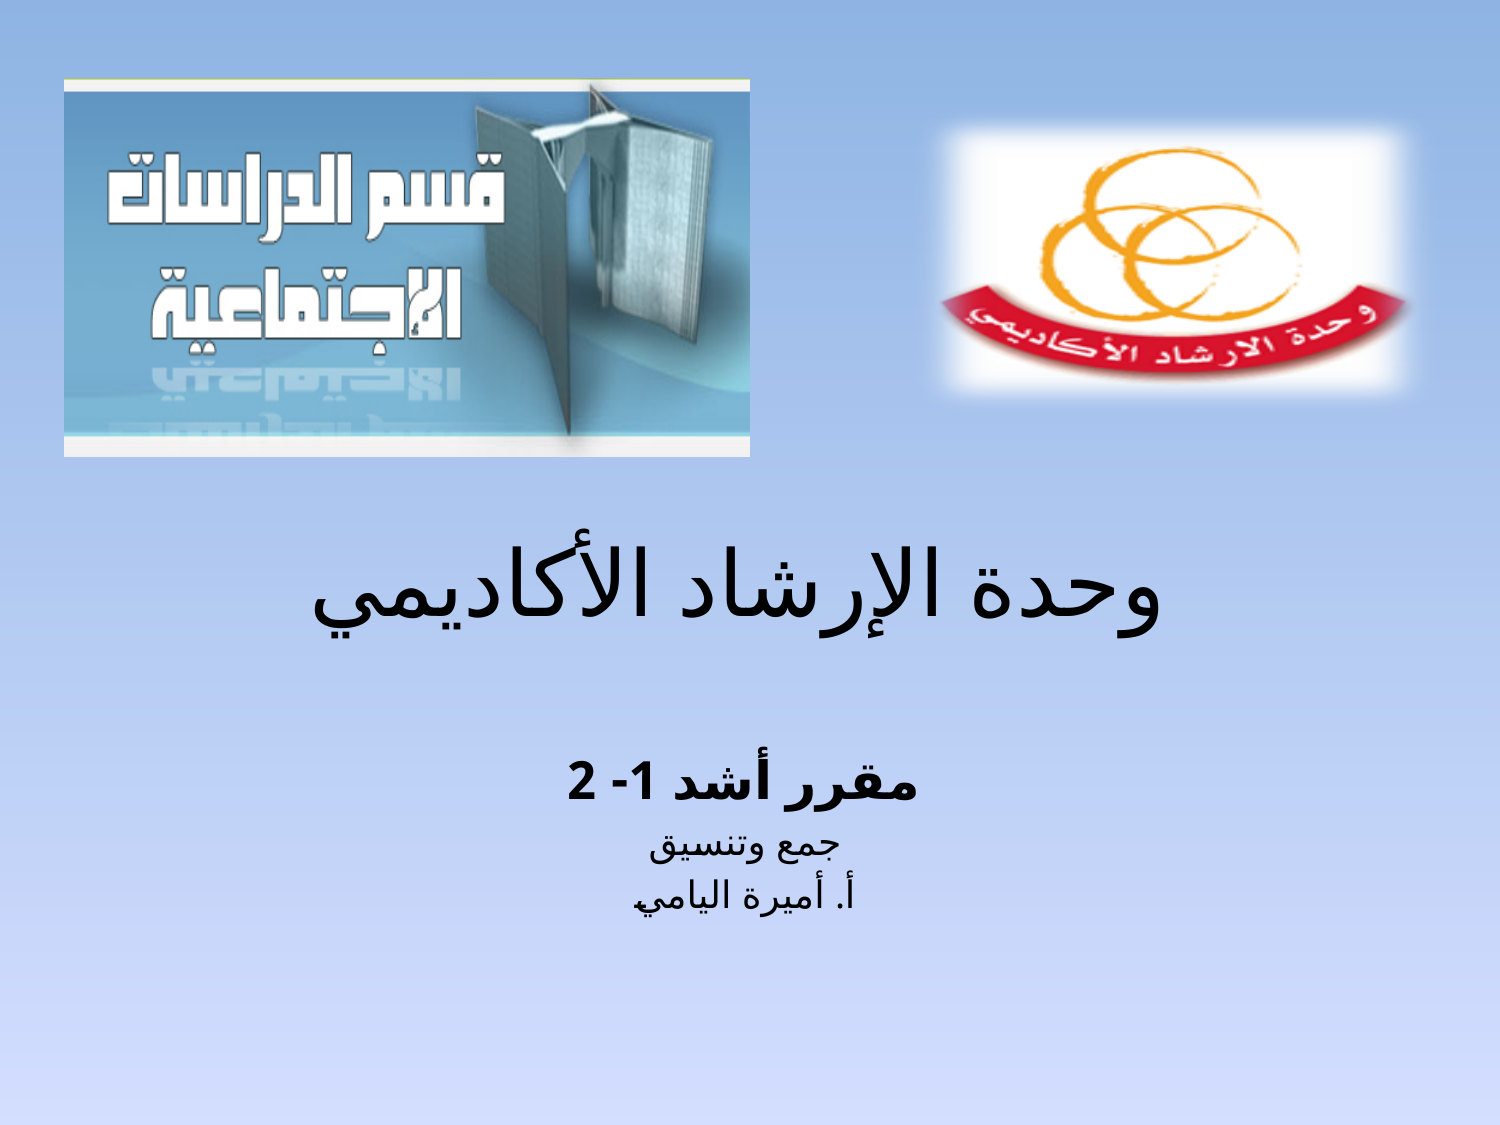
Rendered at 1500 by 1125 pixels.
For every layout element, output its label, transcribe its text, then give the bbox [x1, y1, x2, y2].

picture [64, 77, 751, 457]
subtitle مقرر أشد 1- 2 جمع وتنسيق أ. أميرة اليامي [225, 739, 1275, 925]
picture [903, 101, 1449, 421]
title وحدة الإرشاد الأكاديمي [112, 491, 1388, 669]
